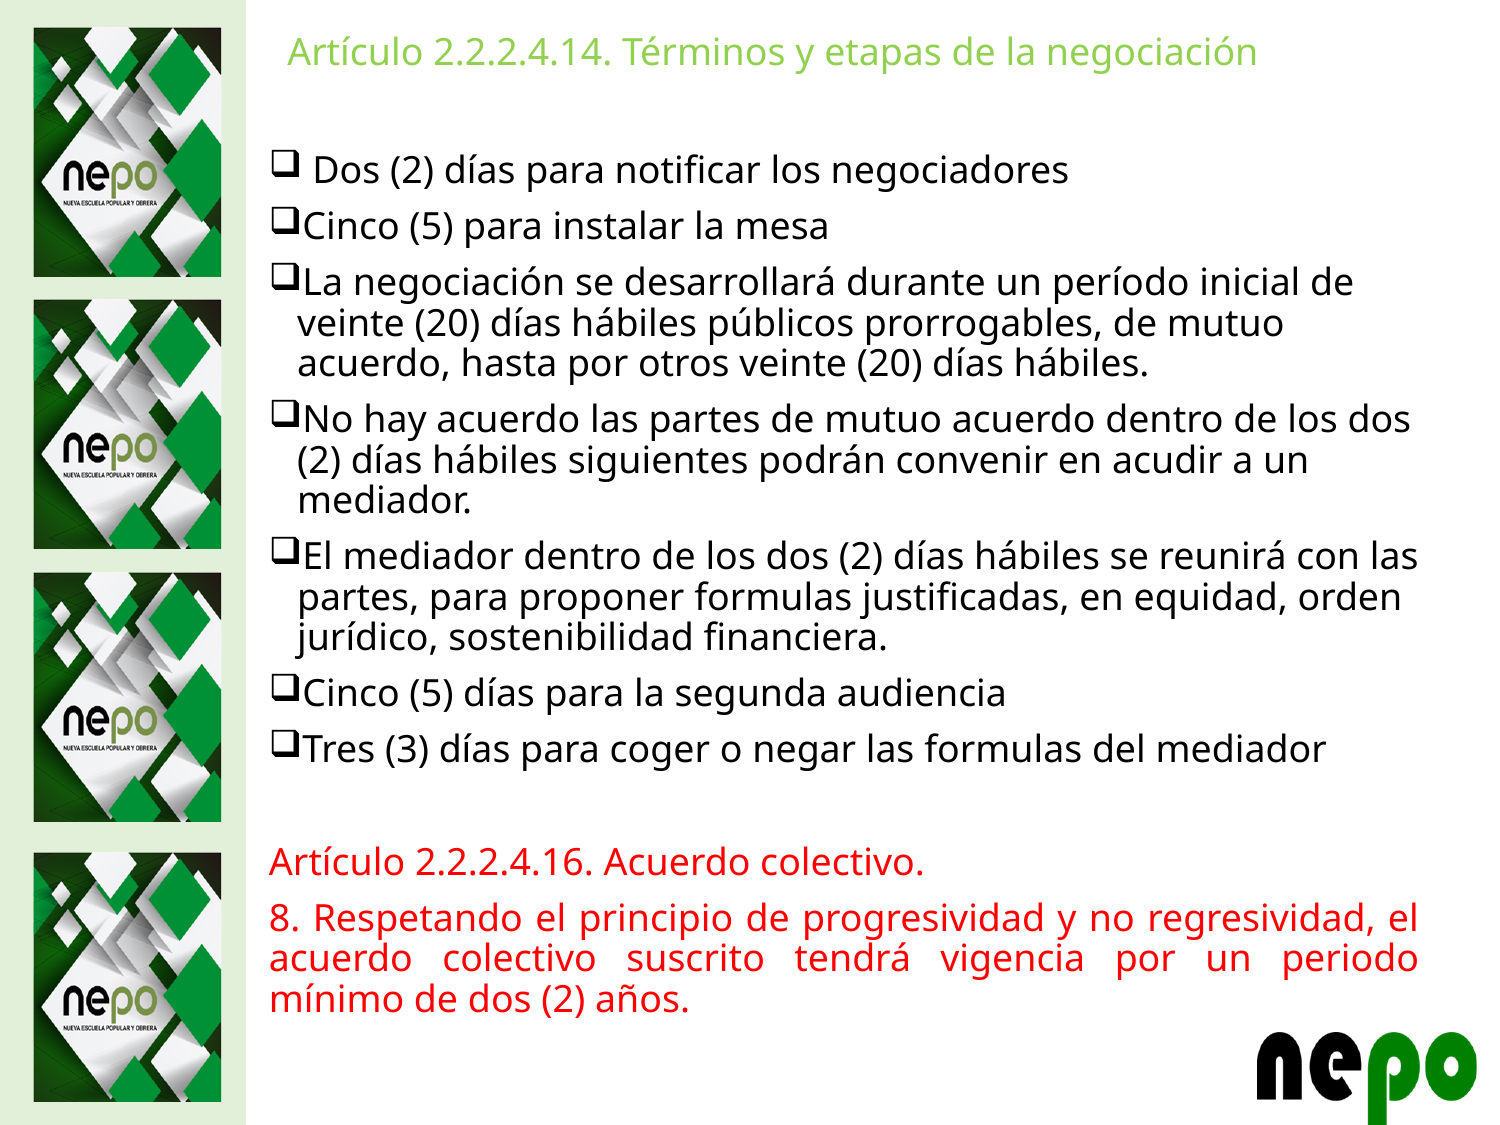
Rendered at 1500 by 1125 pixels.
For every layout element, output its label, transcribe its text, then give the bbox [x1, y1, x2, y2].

picture [1257, 1032, 1477, 1125]
list Artículo 2.2.2.4.14. Términos y etapas de la negociación Dos (2) días para notificar los negociadores Cinco (5) para instalar la mesa La negociación se desarrollará durante un período inicial de veinte (20) días hábiles públicos prorrogables, de mutuo acuerdo, hasta por otros veinte (20) días hábiles. No hay acuerdo las partes de mutuo acuerdo dentro de los dos (2) días hábiles siguientes podrán convenir en acudir a un mediador. El mediador dentro de los dos (2) días hábiles se reunirá con las partes, para proponer formulas justificadas, en equidad, orden jurídico, sostenibilidad financiera. Cinco (5) días para la segunda audiencia Tres (3) días para coger o negar las formulas del mediador Artículo 2.2.2.4.16. Acuerdo colectivo. 8. Respetando el principio de progresividad y no regresividad, el acuerdo colectivo suscrito tendrá vigencia por un periodo mínimo de dos (2) años. [253, 0, 1436, 1071]
picture [0, 0, 246, 1125]
